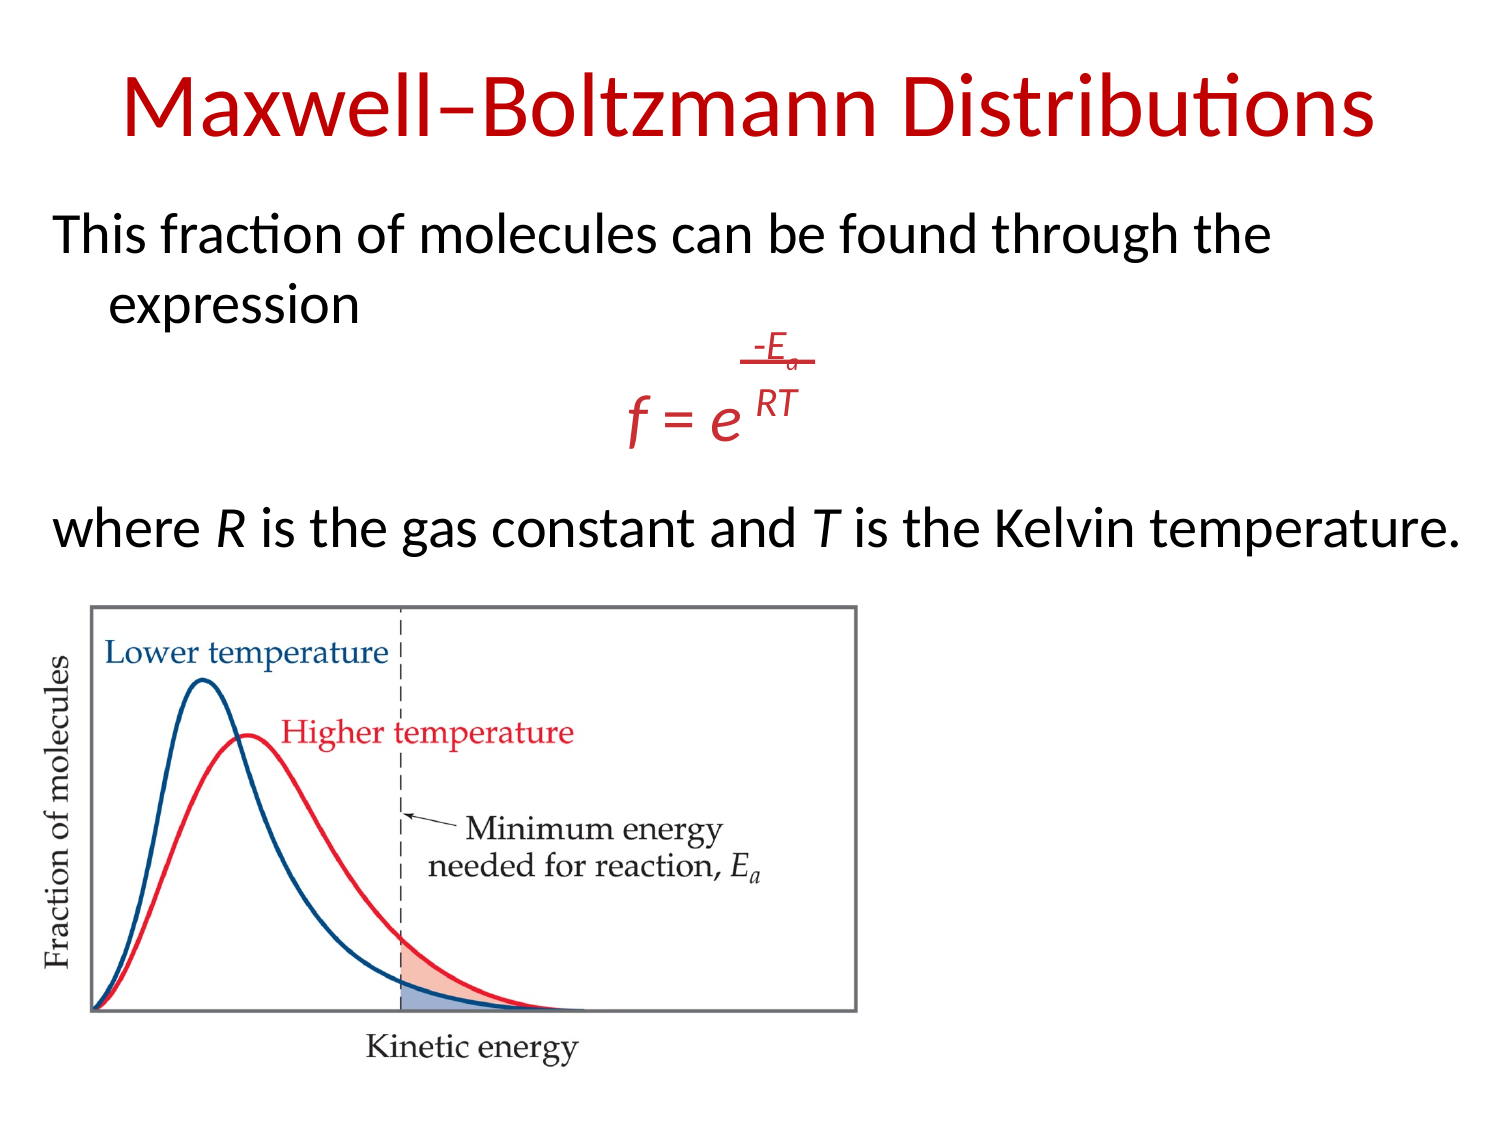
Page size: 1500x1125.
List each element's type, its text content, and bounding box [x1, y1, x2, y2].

text_box f = e [612, 367, 1009, 463]
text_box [737, 293, 816, 426]
picture [37, 599, 863, 1070]
text_box Maxwell–Boltzmann Distributions [42, 37, 1456, 187]
text_box This fraction of molecules can be found through the expression where R is the gas constant and T is the Kelvin temperature. [37, 187, 1500, 588]
